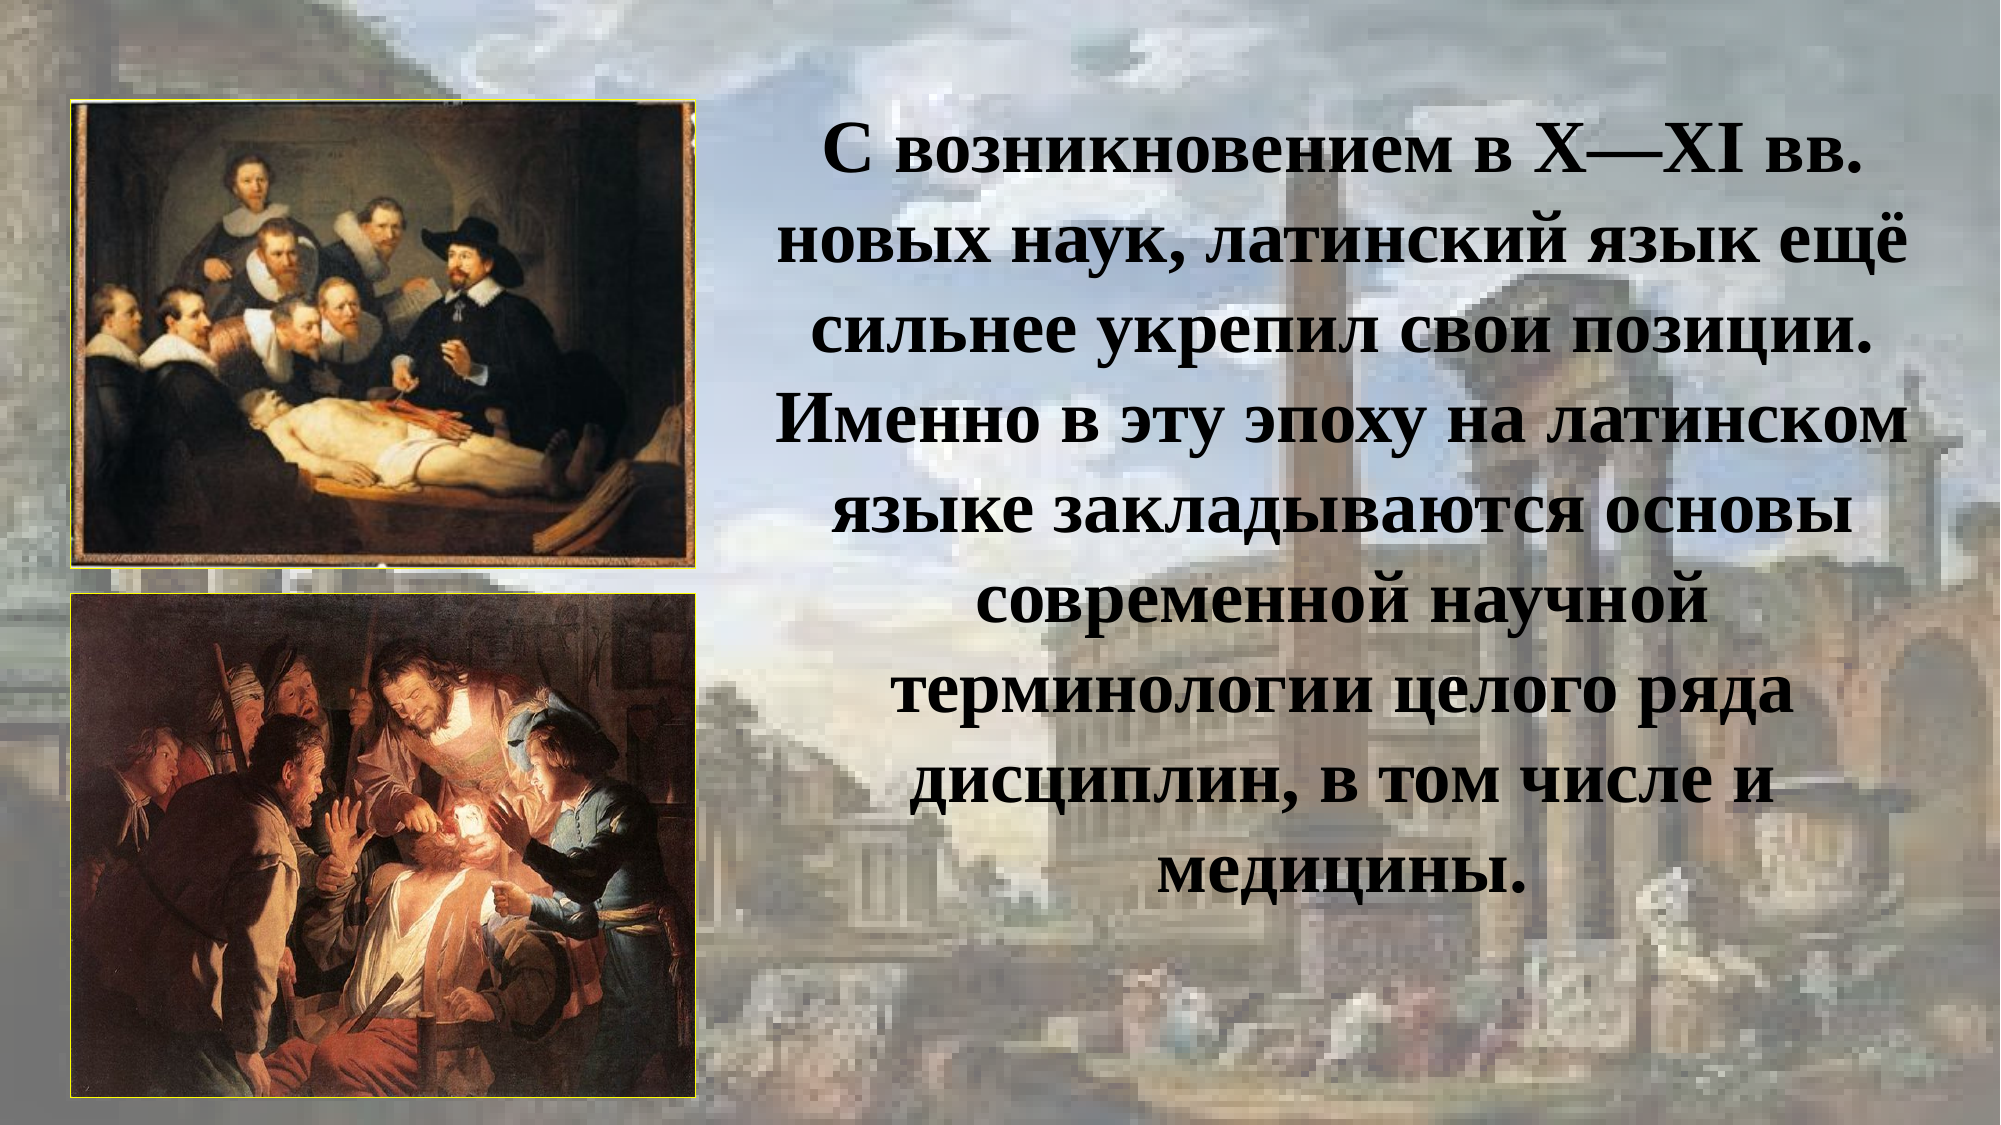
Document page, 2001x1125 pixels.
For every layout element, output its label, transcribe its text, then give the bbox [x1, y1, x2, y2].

title C возникновением в X—XI вв. новых наук, латинский язык ещё сильнее укрепил свои позиции. Именно в эту эпоху на латинском языке закладываются основы современной научной терминологии целого ряда дисциплин, в том числе и медицины. [750, 24, 1936, 1071]
picture [70, 593, 696, 1098]
picture [70, 99, 696, 569]
